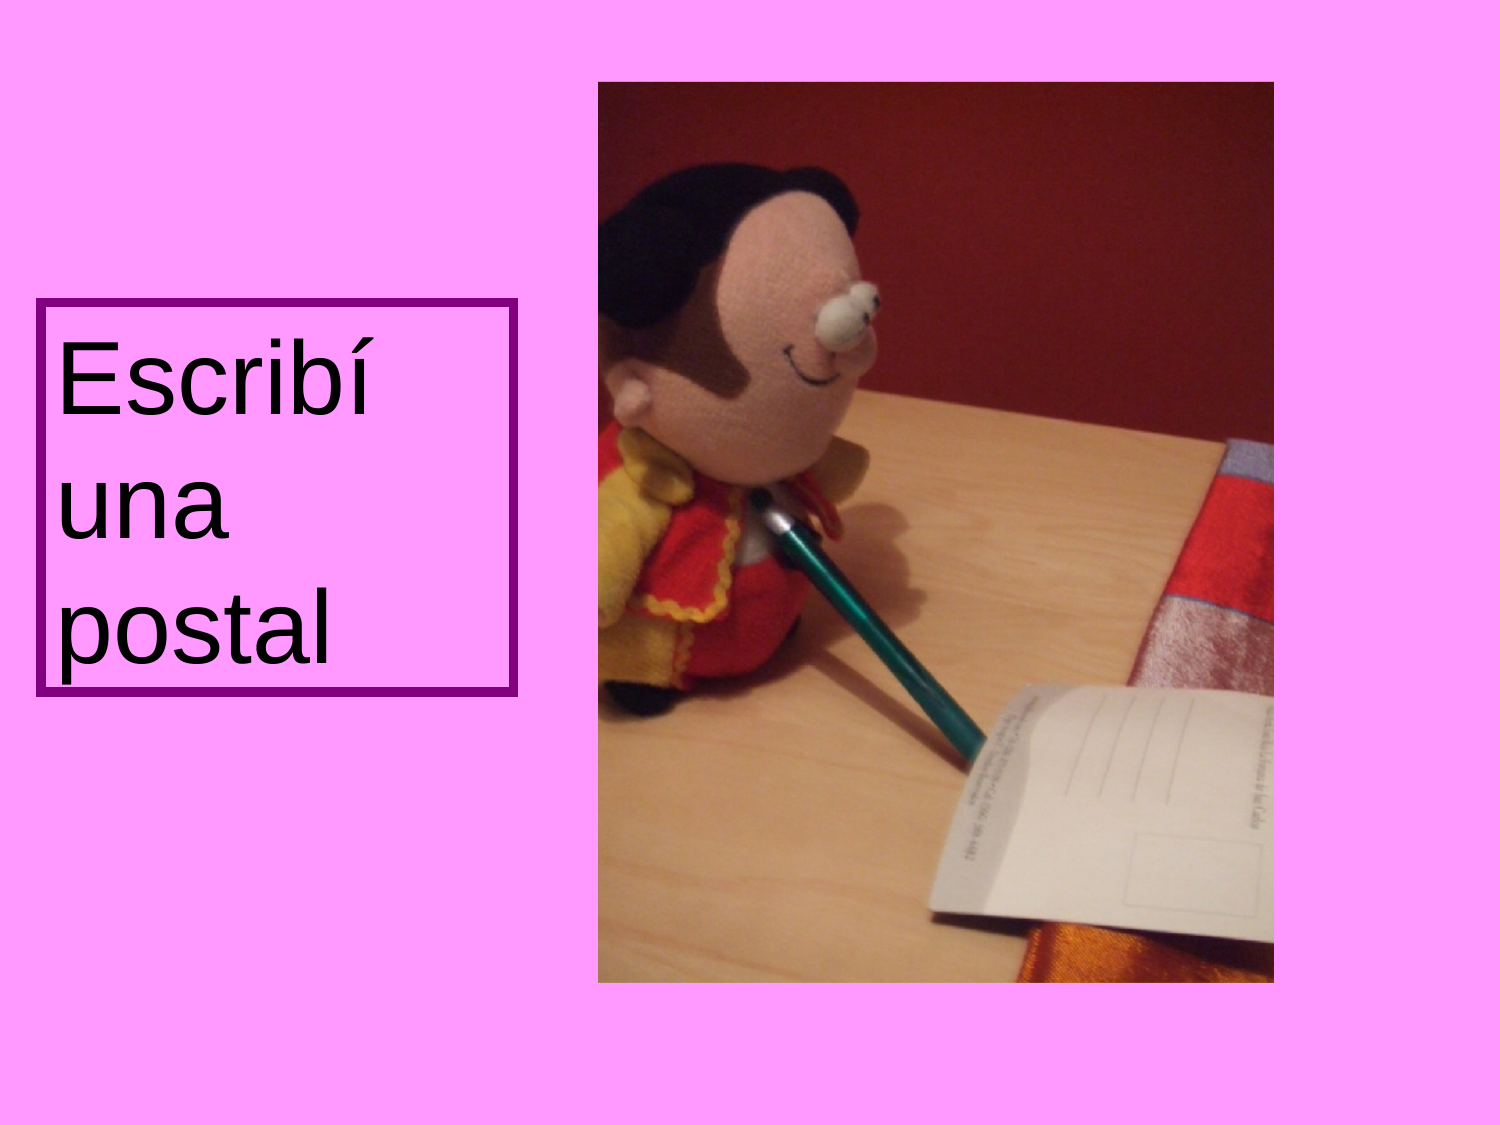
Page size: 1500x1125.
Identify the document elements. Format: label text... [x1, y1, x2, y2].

text_box Escribí una postal [41, 302, 479, 693]
picture [484, 83, 1387, 982]
